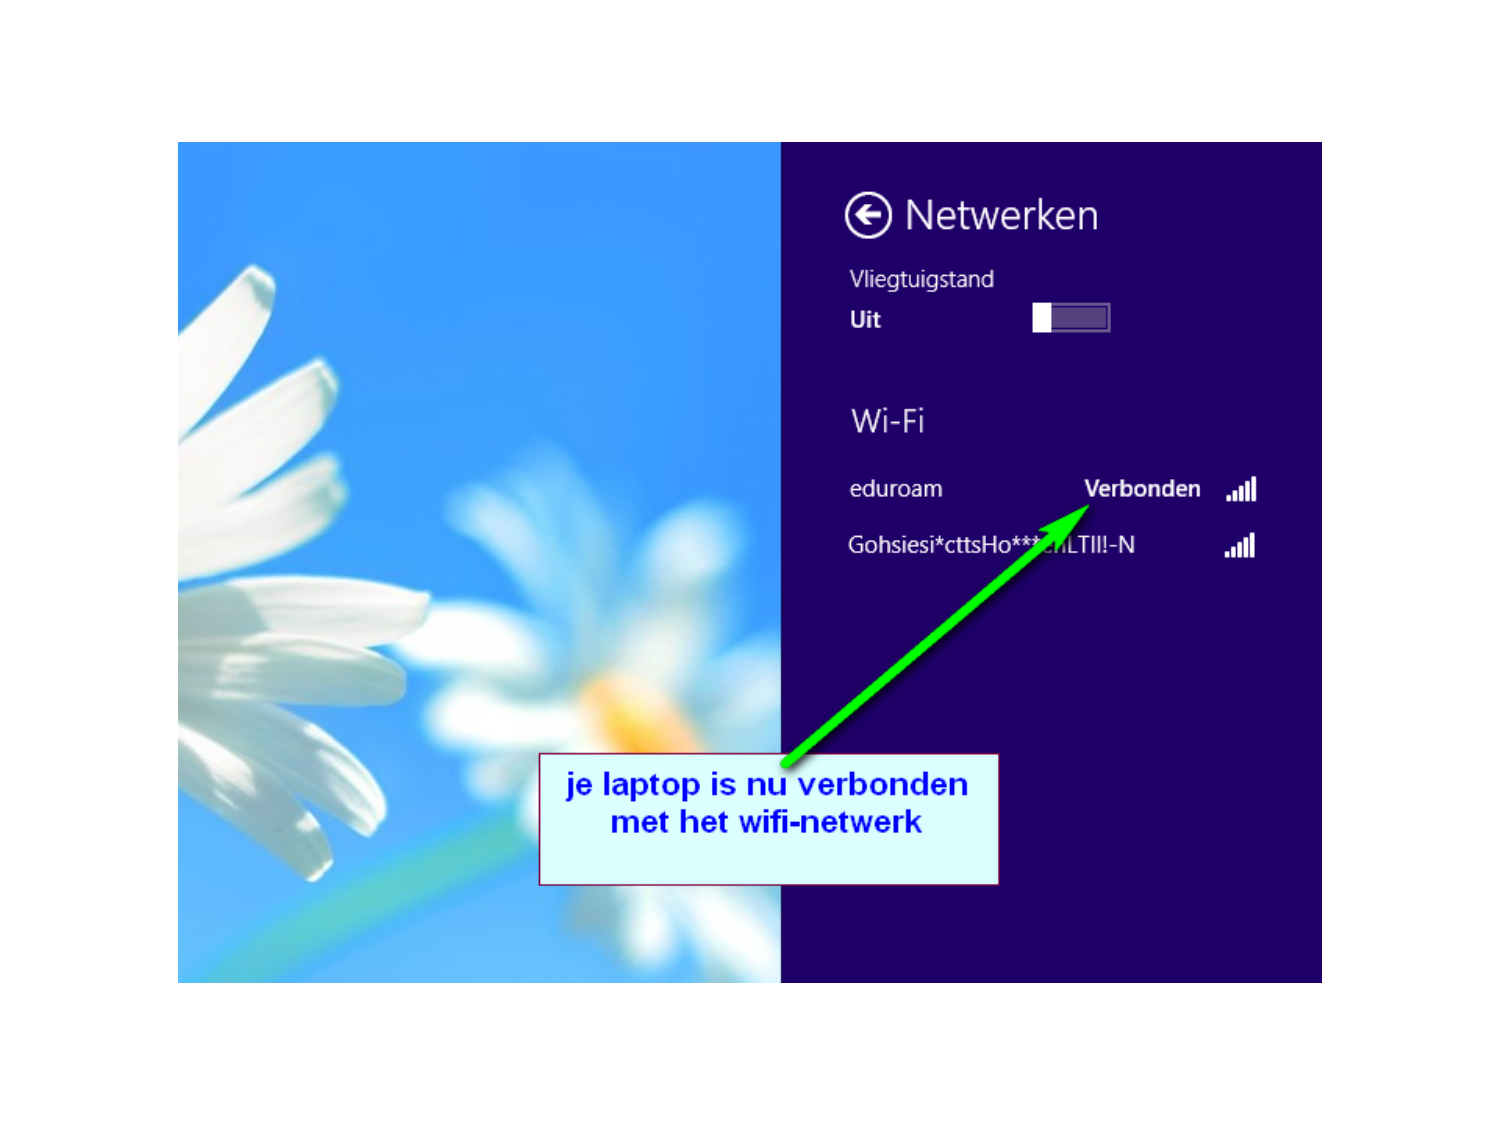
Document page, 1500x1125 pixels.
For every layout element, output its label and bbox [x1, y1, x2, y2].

picture [177, 141, 1322, 984]
